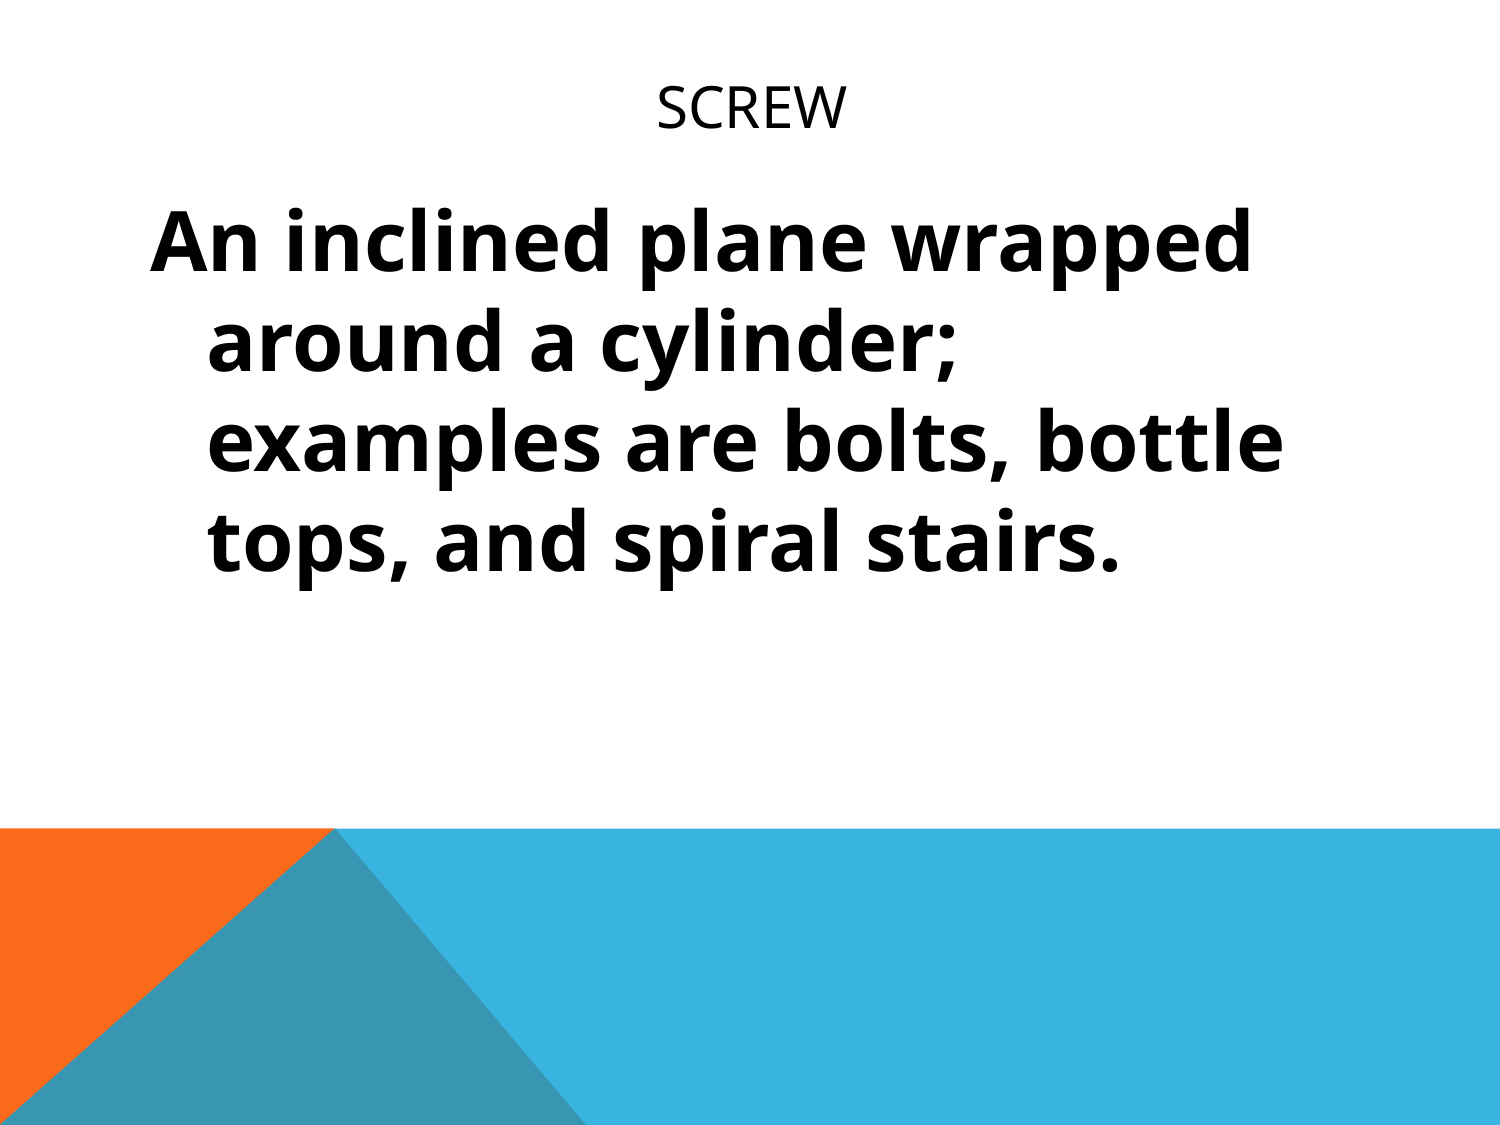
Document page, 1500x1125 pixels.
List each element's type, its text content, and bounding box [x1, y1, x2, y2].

title Screw [135, 60, 1369, 150]
list An inclined plane wrapped around a cylinder; examples are bolts, bottle tops, and spiral stairs. [135, 180, 1369, 768]
